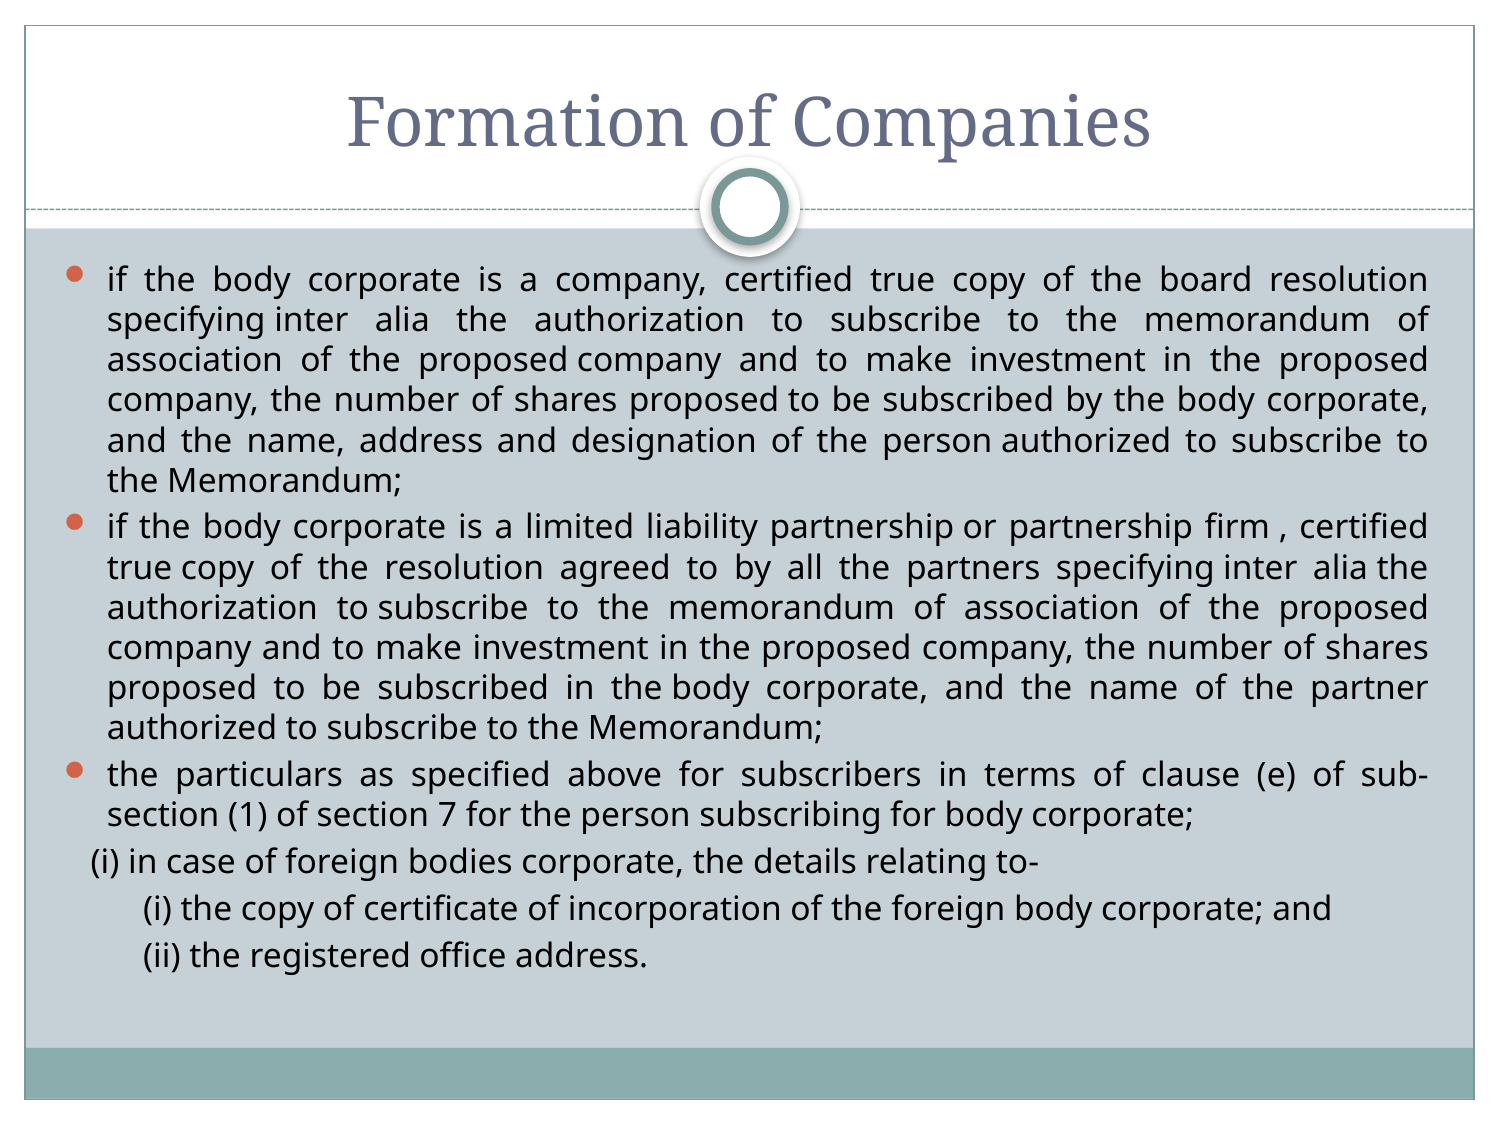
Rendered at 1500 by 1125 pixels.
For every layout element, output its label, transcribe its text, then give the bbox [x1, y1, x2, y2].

list if the body corporate is a company, certified true copy of the board resolution specifying inter alia the authorization to subscribe to the memorandum of association of the proposed company and to make investment in the proposed company, the number of shares proposed to be subscribed by the body corporate, and the name, address and designation of the person authorized to subscribe to the Memorandum; if the body corporate is a limited liability partnership or partnership firm , certified true copy of the resolution agreed to by all the partners specifying inter alia the authorization to subscribe to the memorandum of association of the proposed company and to make investment in the proposed company, the number of shares proposed to be subscribed in the body corporate, and the name of the partner authorized to subscribe to the Memorandum; the particulars as specified above for subscribers in terms of clause (e) of sub- section (1) of section 7 for the person subscribing for body corporate; (i) in case of foreign bodies corporate, the details relating to- (i) the copy of certificate of incorporation of the foreign body corporate; and (ii) the registered office address. [49, 250, 1445, 1001]
text_box Formation of Companies [50, 42, 1450, 168]
